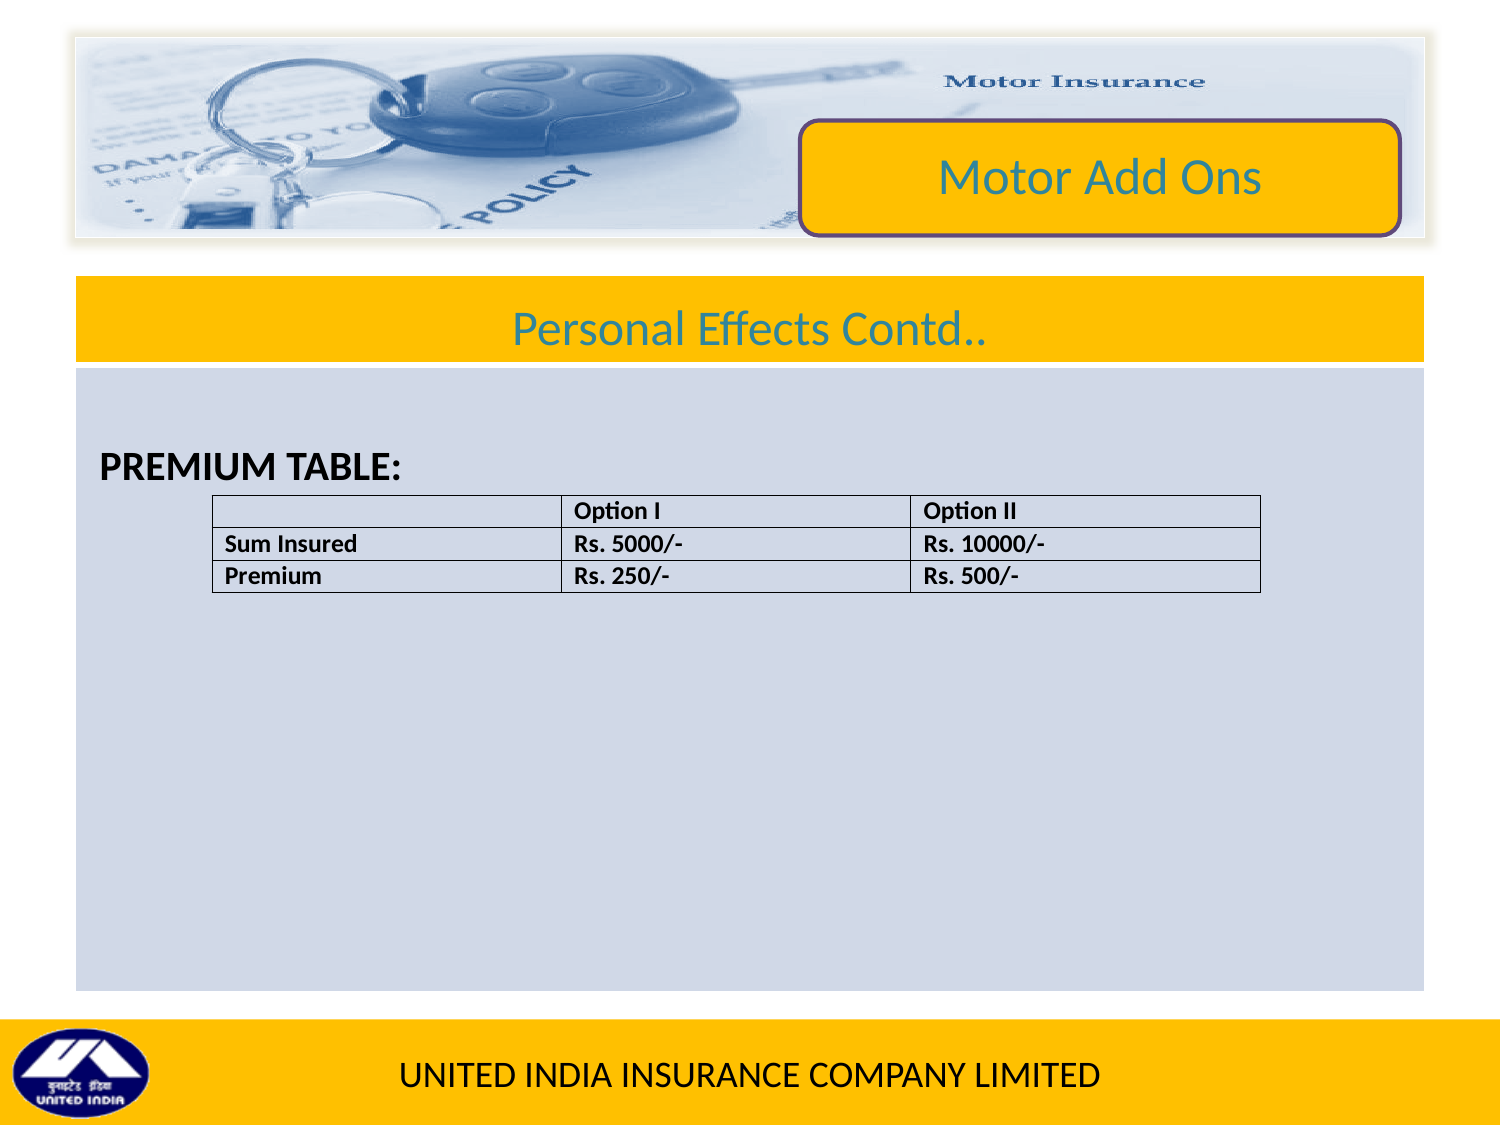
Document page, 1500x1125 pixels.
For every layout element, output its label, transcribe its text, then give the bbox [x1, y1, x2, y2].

text_box UNITED INDIA INSURANCE COMPANY LIMITED [0, 1019, 1500, 1125]
table_cell PREMIUM TABLE: [76, 368, 1424, 991]
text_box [211, 494, 1263, 646]
picture [74, 37, 1426, 238]
picture [11, 1027, 153, 1119]
table_header Personal Effects Contd.. [76, 276, 1424, 362]
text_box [799, 120, 1401, 236]
